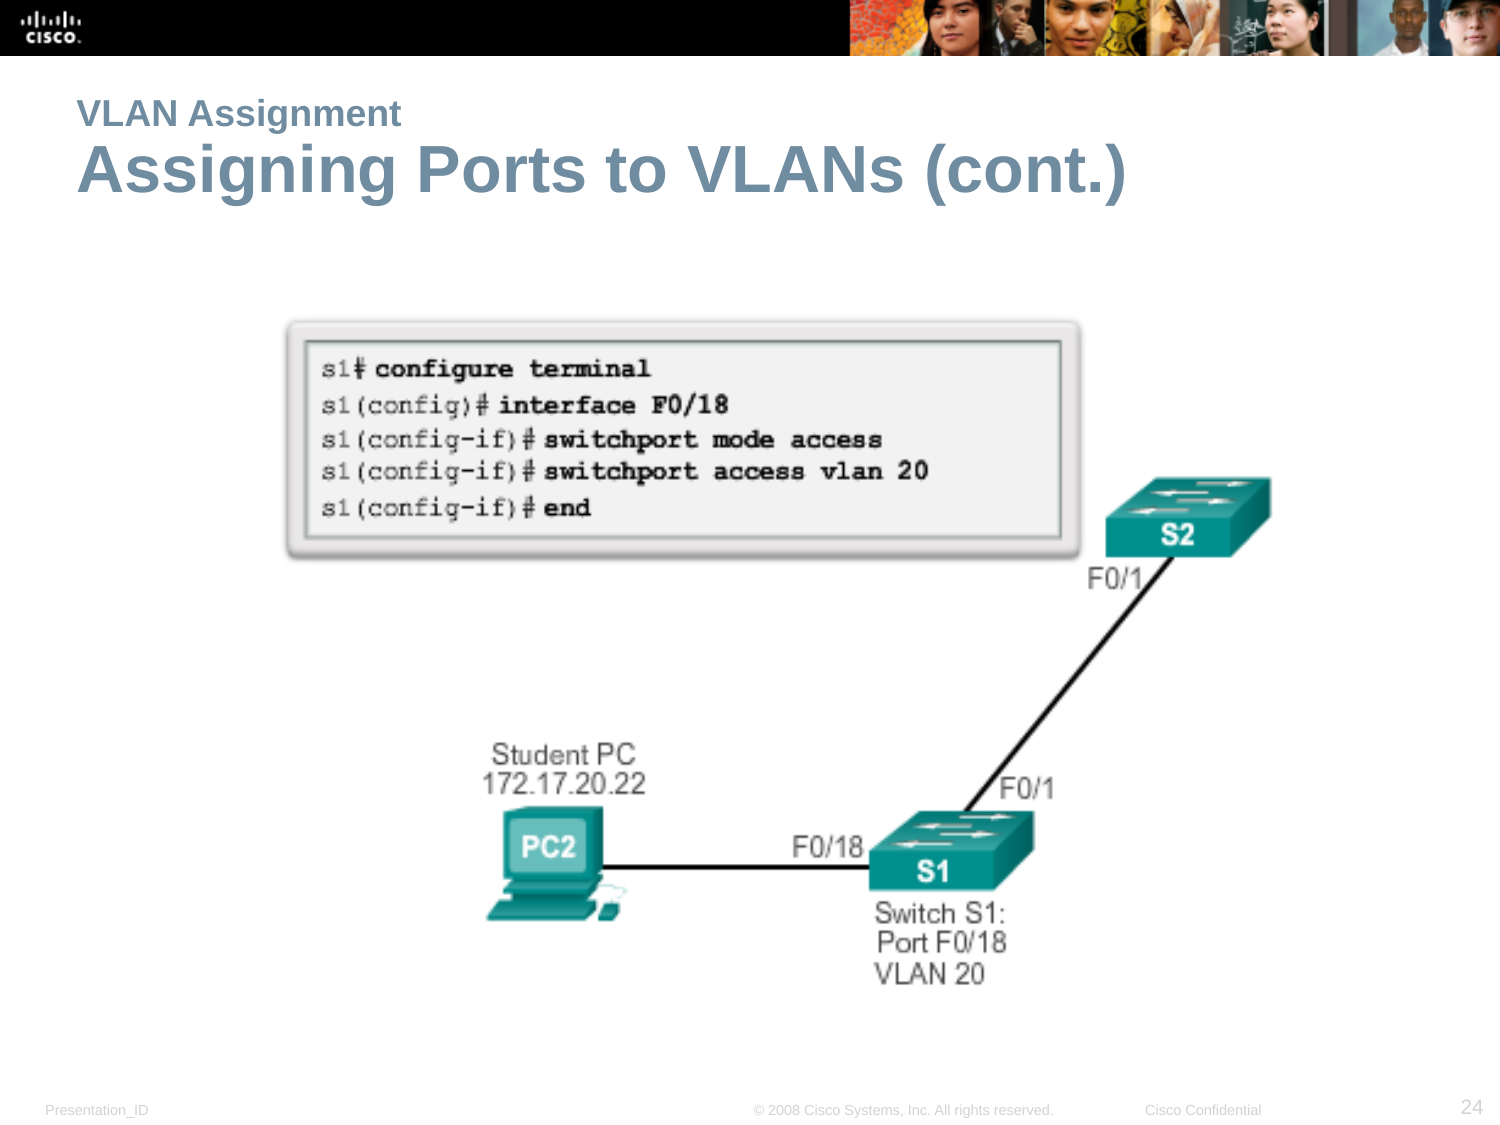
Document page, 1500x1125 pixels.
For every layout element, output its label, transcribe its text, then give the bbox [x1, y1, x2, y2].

picture [0, 0, 1500, 56]
title VLAN Assignment Assigning Ports to VLANs (cont.) [62, 75, 1400, 214]
picture [194, 248, 1309, 1007]
